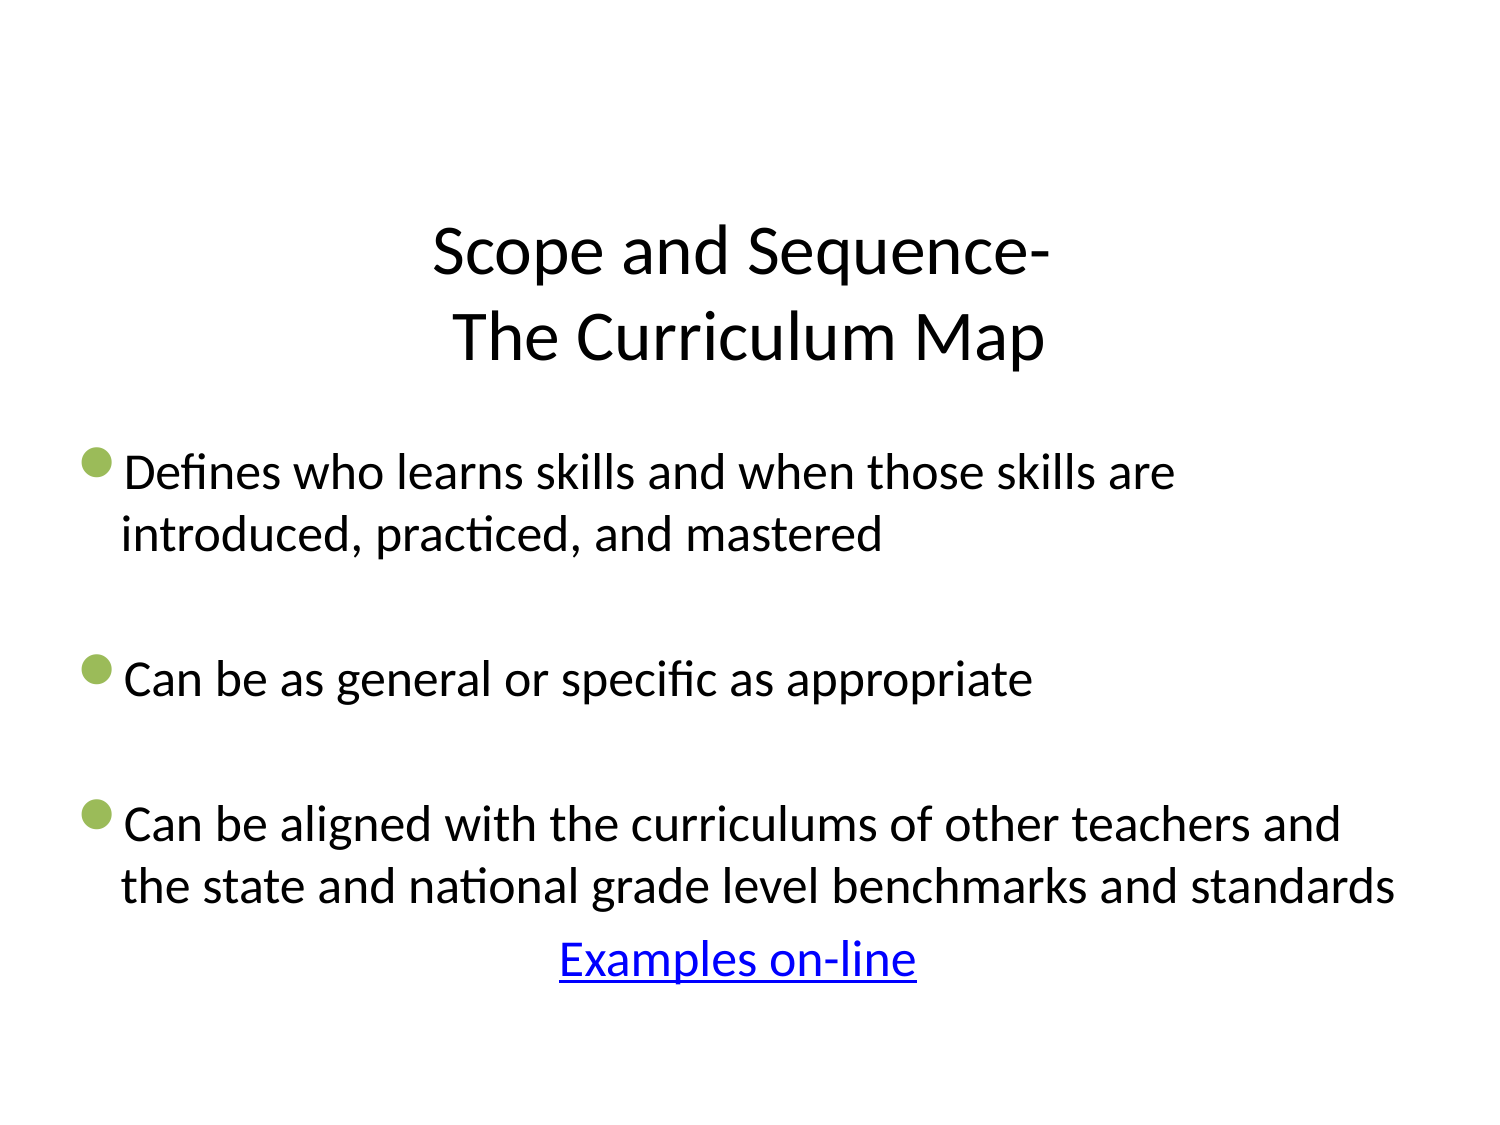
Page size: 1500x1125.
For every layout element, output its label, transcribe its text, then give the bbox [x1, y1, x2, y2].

title Scope and Sequence- The Curriculum Map [75, 195, 1425, 383]
list Defines who learns skills and when those skills are introduced, practiced, and mastered Can be as general or specific as appropriate Can be aligned with the curriculums of other teachers and the state and national grade level benchmarks and standards Examples on-line [62, 357, 1413, 1038]
